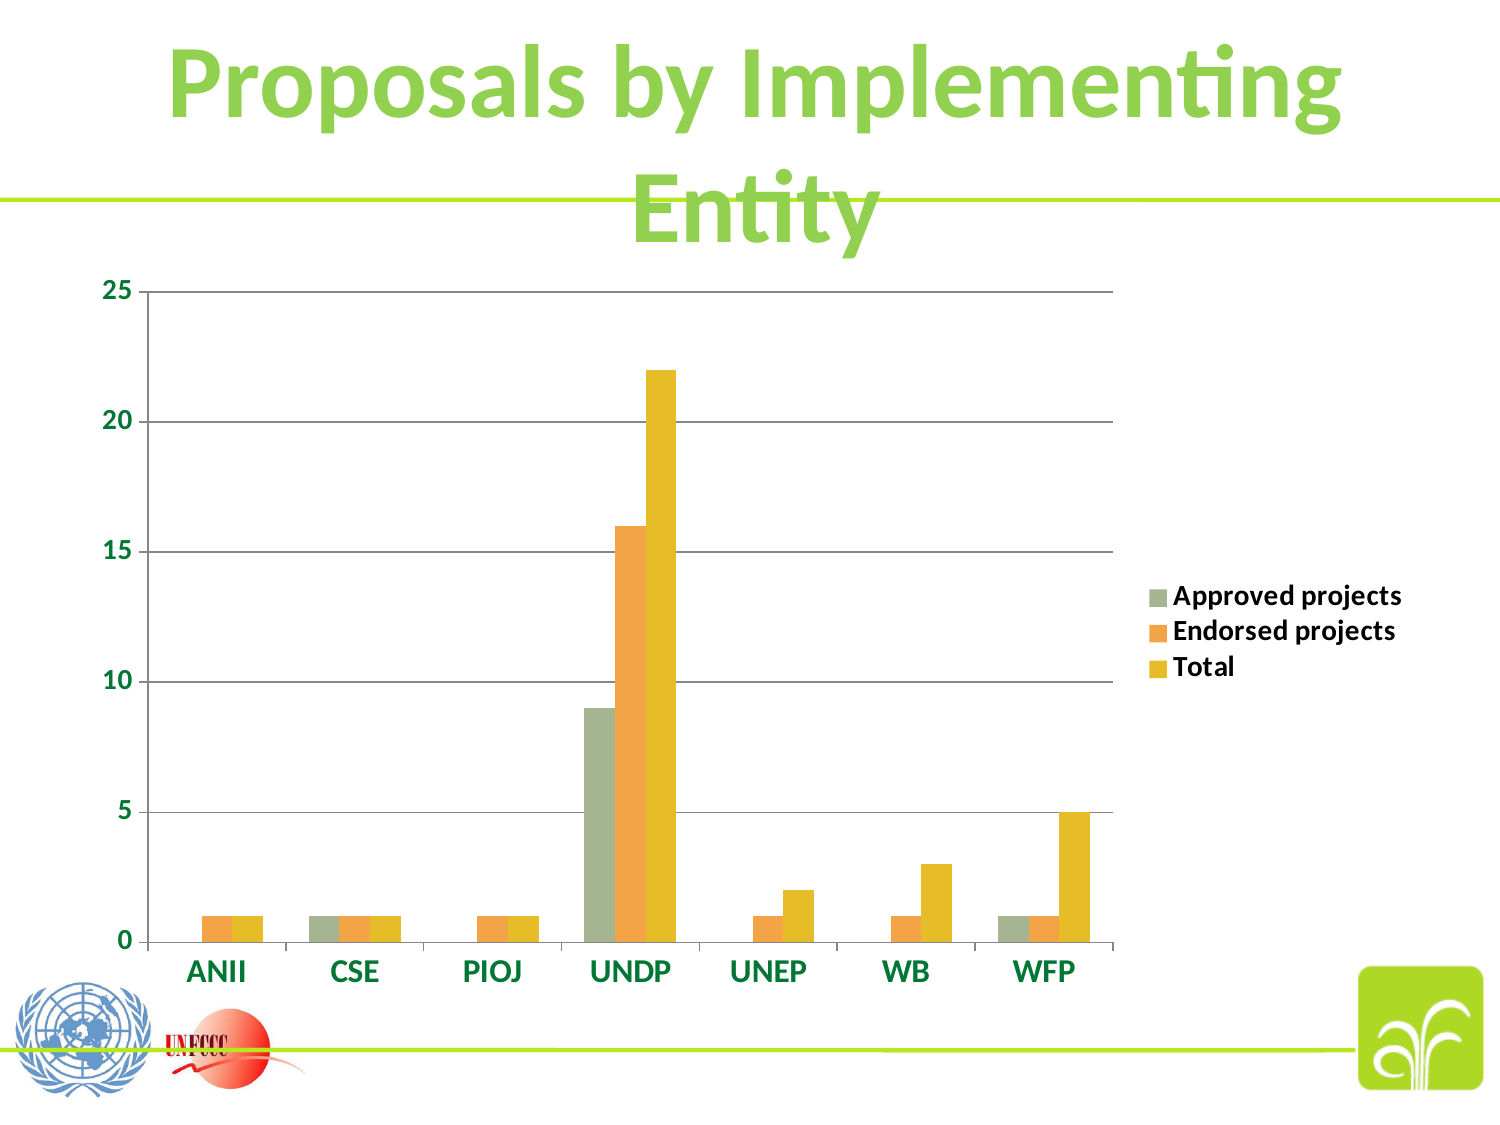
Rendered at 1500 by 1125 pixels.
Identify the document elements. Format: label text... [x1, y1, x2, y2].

picture [12, 974, 313, 1047]
chart [74, 262, 1426, 1006]
title Proposals by Implementing Entity [62, 44, 1451, 233]
picture [12, 1053, 313, 1107]
picture [1324, 948, 1500, 1105]
